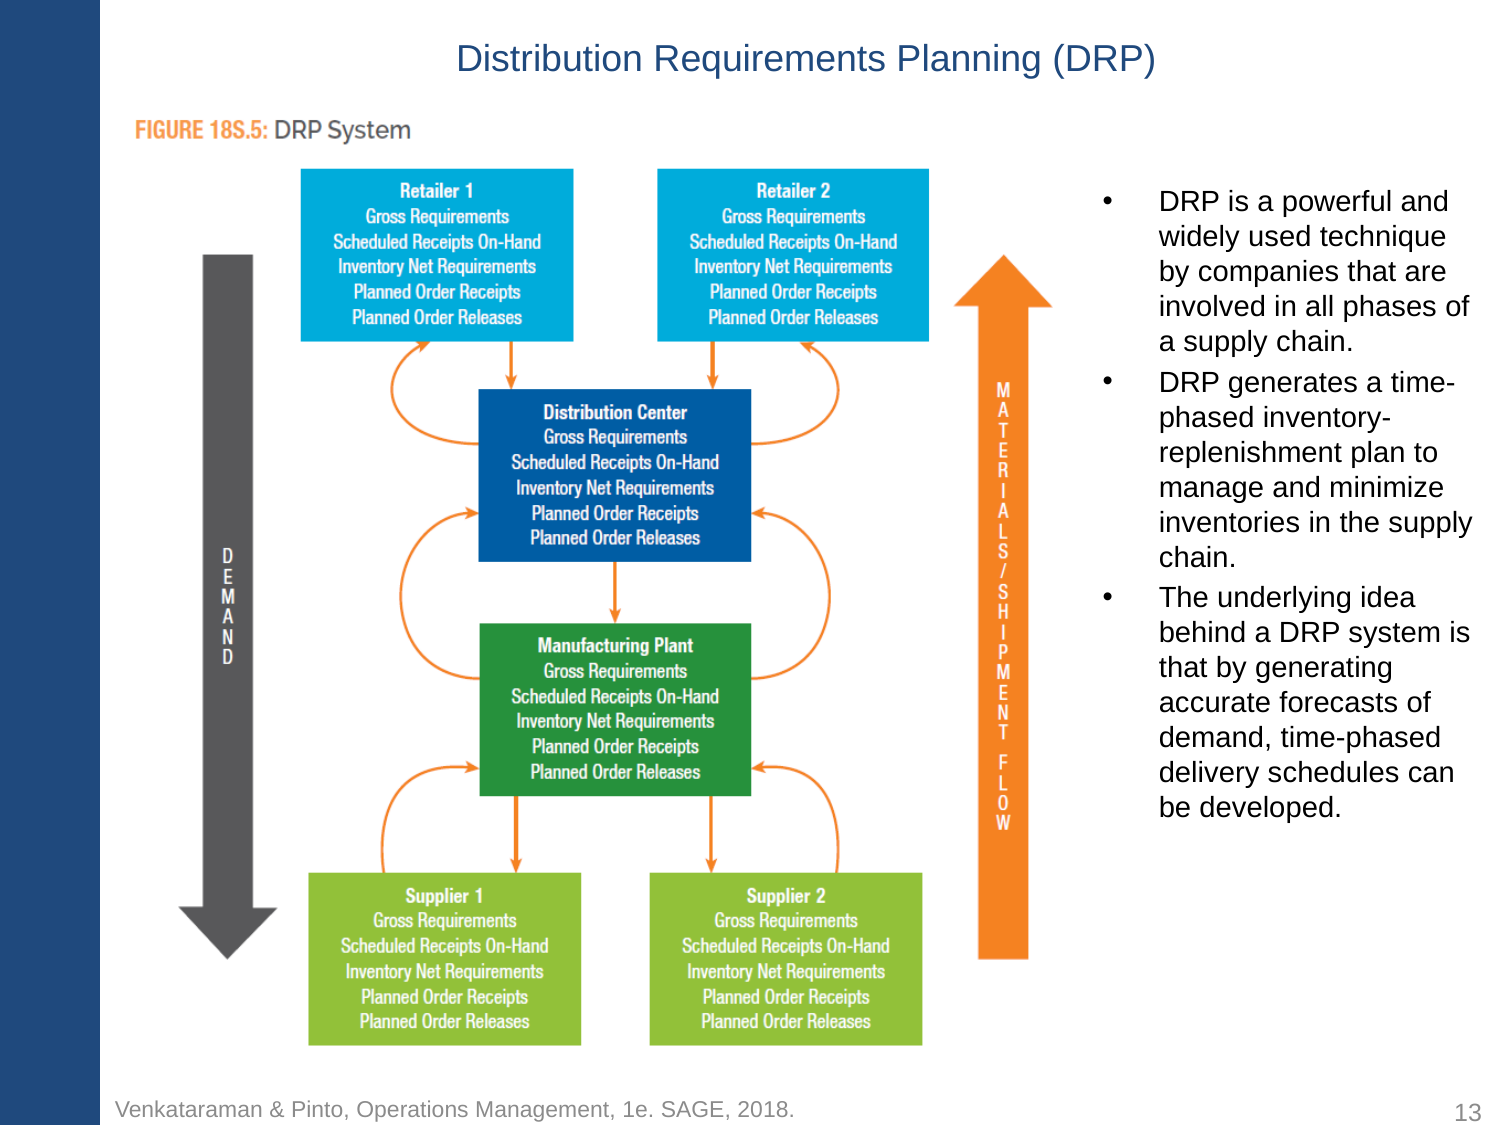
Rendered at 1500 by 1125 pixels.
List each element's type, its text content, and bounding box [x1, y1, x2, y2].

title Distribution Requirements Planning (DRP) [174, 12, 1438, 101]
picture [112, 112, 1098, 1063]
slide_number 13 [1422, 1097, 1498, 1125]
list DRP is a powerful and widely used technique by companies that are involved in all phases of a supply chain. DRP generates a time-phased inventory-replenishment plan to manage and minimize inventories in the supply chain. The underlying idea behind a DRP system is that by generating accurate forecasts of demand, time-phased delivery schedules can be developed. [1103, 174, 1500, 963]
footer Venkataraman & Pinto, Operations Management, 1e. SAGE, 2018. [99, 1087, 1250, 1125]
